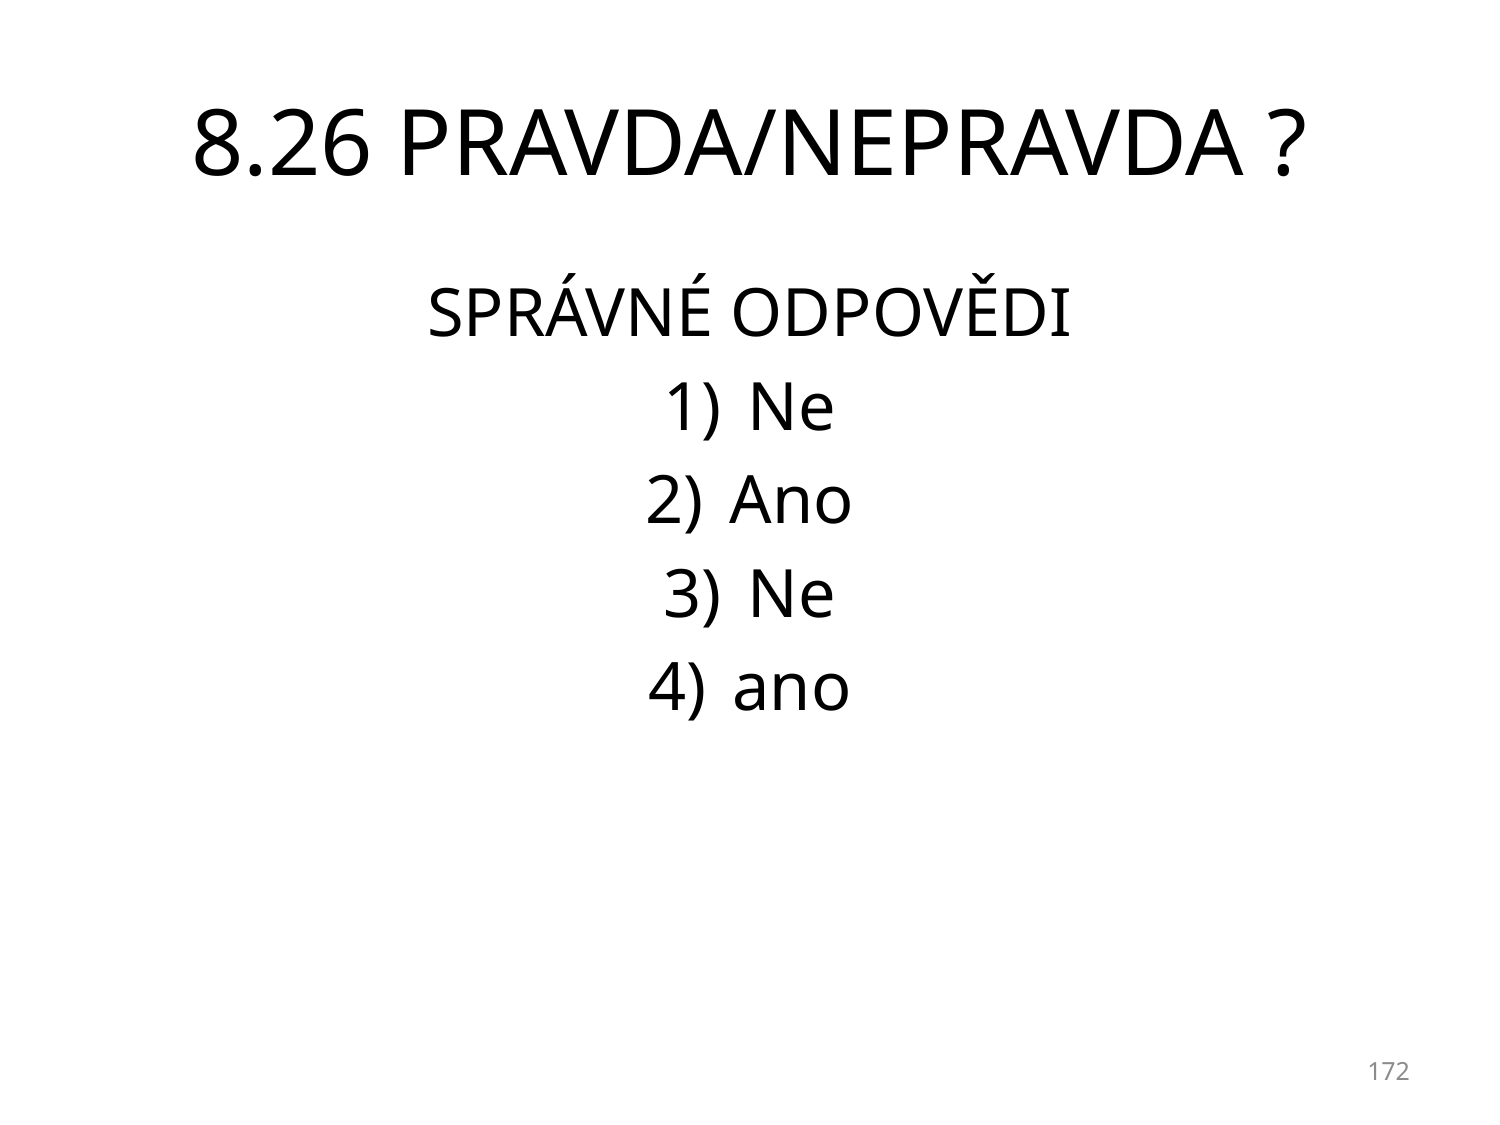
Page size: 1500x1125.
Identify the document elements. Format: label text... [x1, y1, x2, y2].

list SPRÁVNÉ ODPOVĚDI Ne Ano Ne ano [75, 262, 1425, 1005]
title 8.26 PRAVDA/NEPRAVDA ? [75, 45, 1425, 233]
slide_number 172 [1074, 1042, 1425, 1103]
